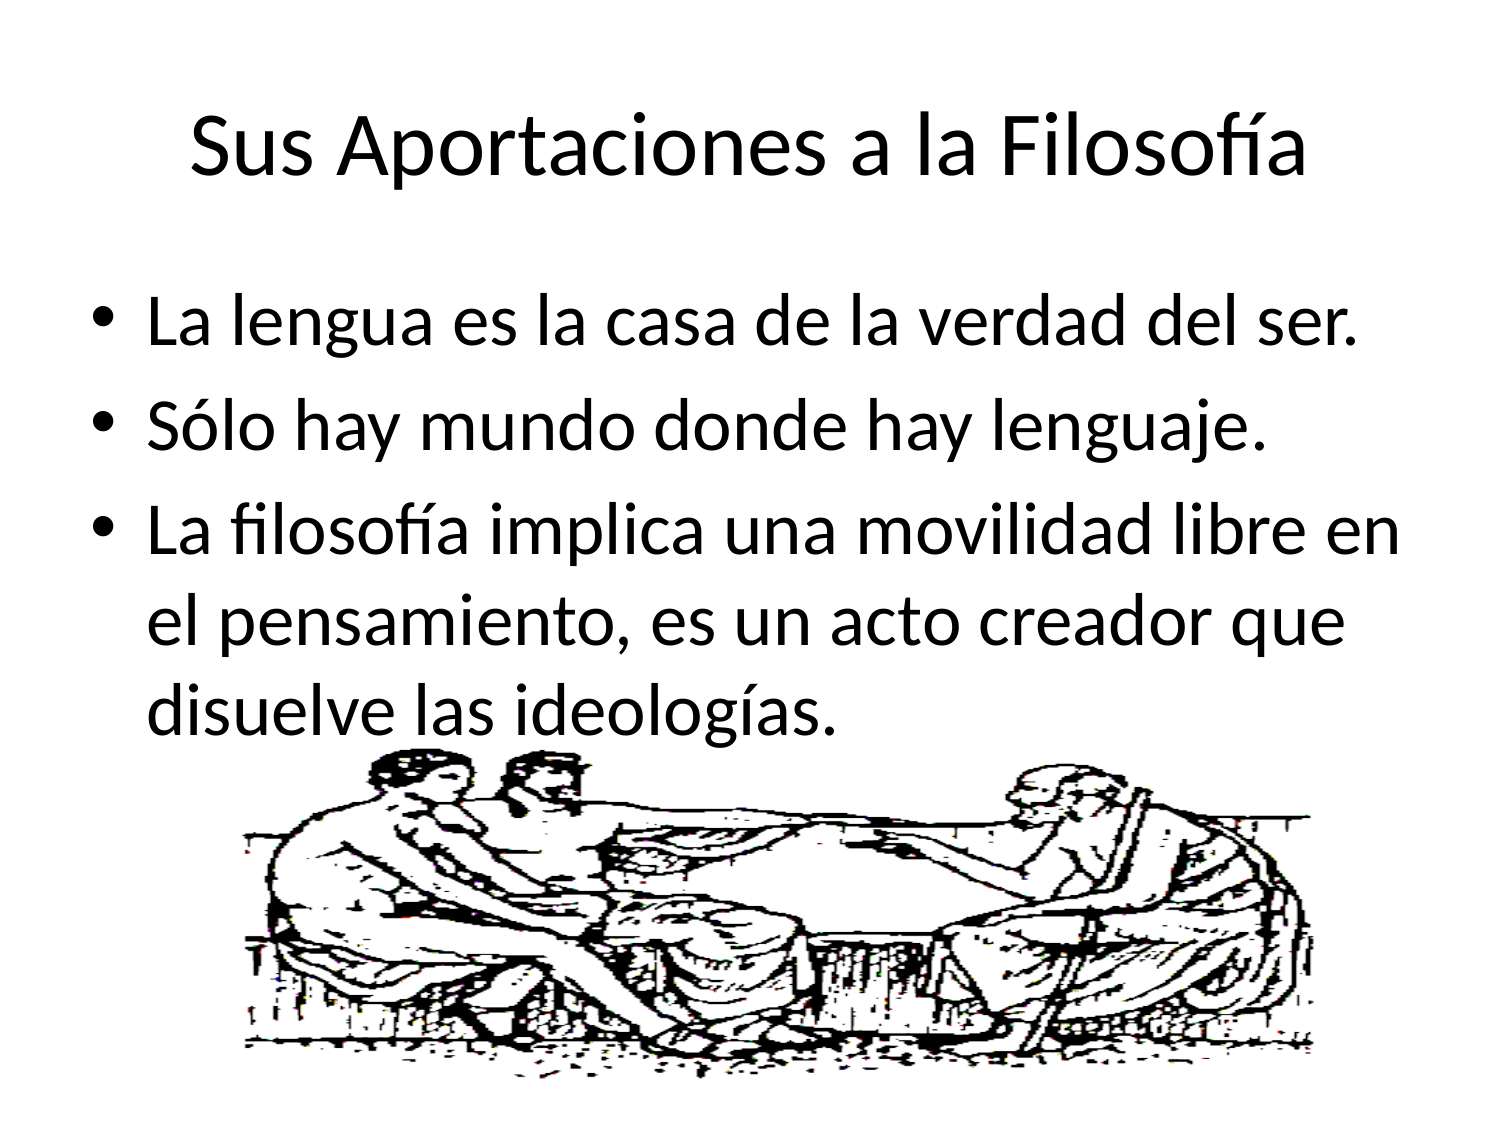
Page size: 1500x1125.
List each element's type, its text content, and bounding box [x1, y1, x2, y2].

picture [124, 687, 1438, 1125]
title Sus Aportaciones a la Filosofía [75, 45, 1425, 233]
list La lengua es la casa de la verdad del ser. Sólo hay mundo donde hay lenguaje. La filosofía implica una movilidad libre en el pensamiento, es un acto creador que disuelve las ideologías. [75, 262, 1425, 1005]
